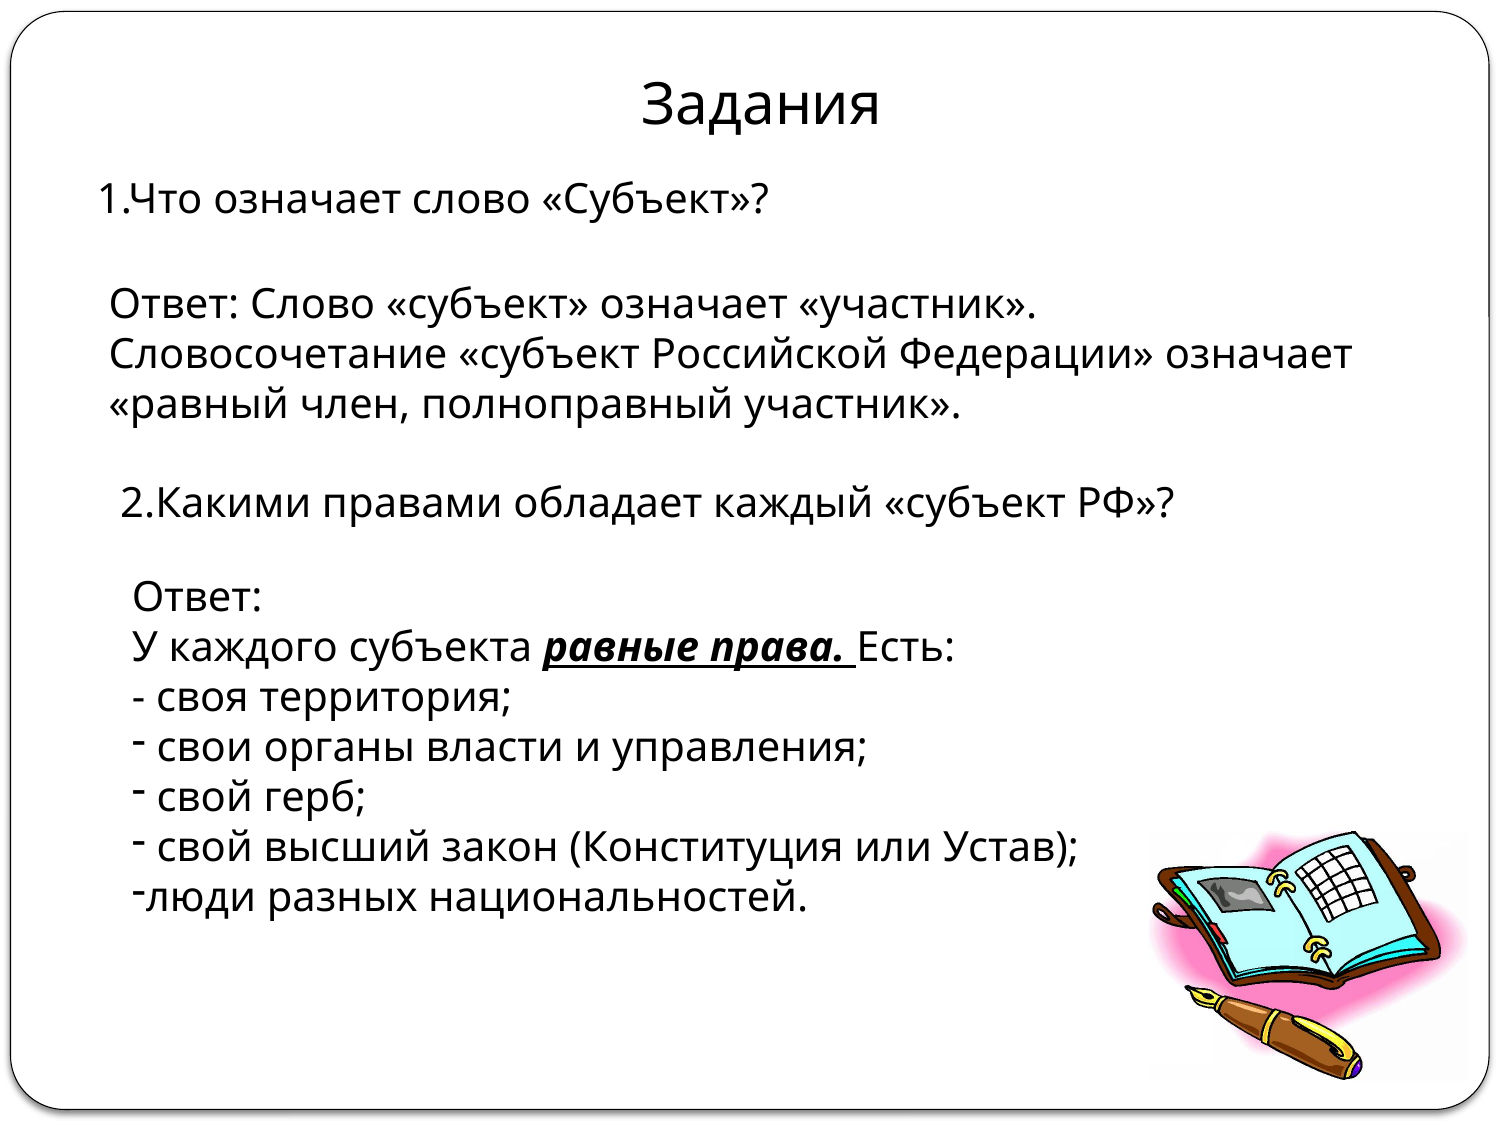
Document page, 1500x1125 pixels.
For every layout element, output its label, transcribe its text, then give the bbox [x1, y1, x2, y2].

text_box Ответ: Слово «субъект» означает «участник». Словосочетание «субъект Российской Федерации» означает «равный член, полноправный участник». [93, 269, 1395, 435]
picture [1148, 831, 1468, 1081]
text_box 1.Что означает слово «Субъект»? [82, 164, 1336, 229]
text_box Задания [468, 58, 1055, 144]
text_box 2.Какими правами обладает каждый «субъект РФ»? [105, 468, 1383, 534]
text_box Ответ: У каждого субъекта равные права. Есть: - своя территория; свои органы власти и управления; свой герб; свой высший закон (Конституция или Устав); люди разных национальностей. [117, 562, 1114, 928]
